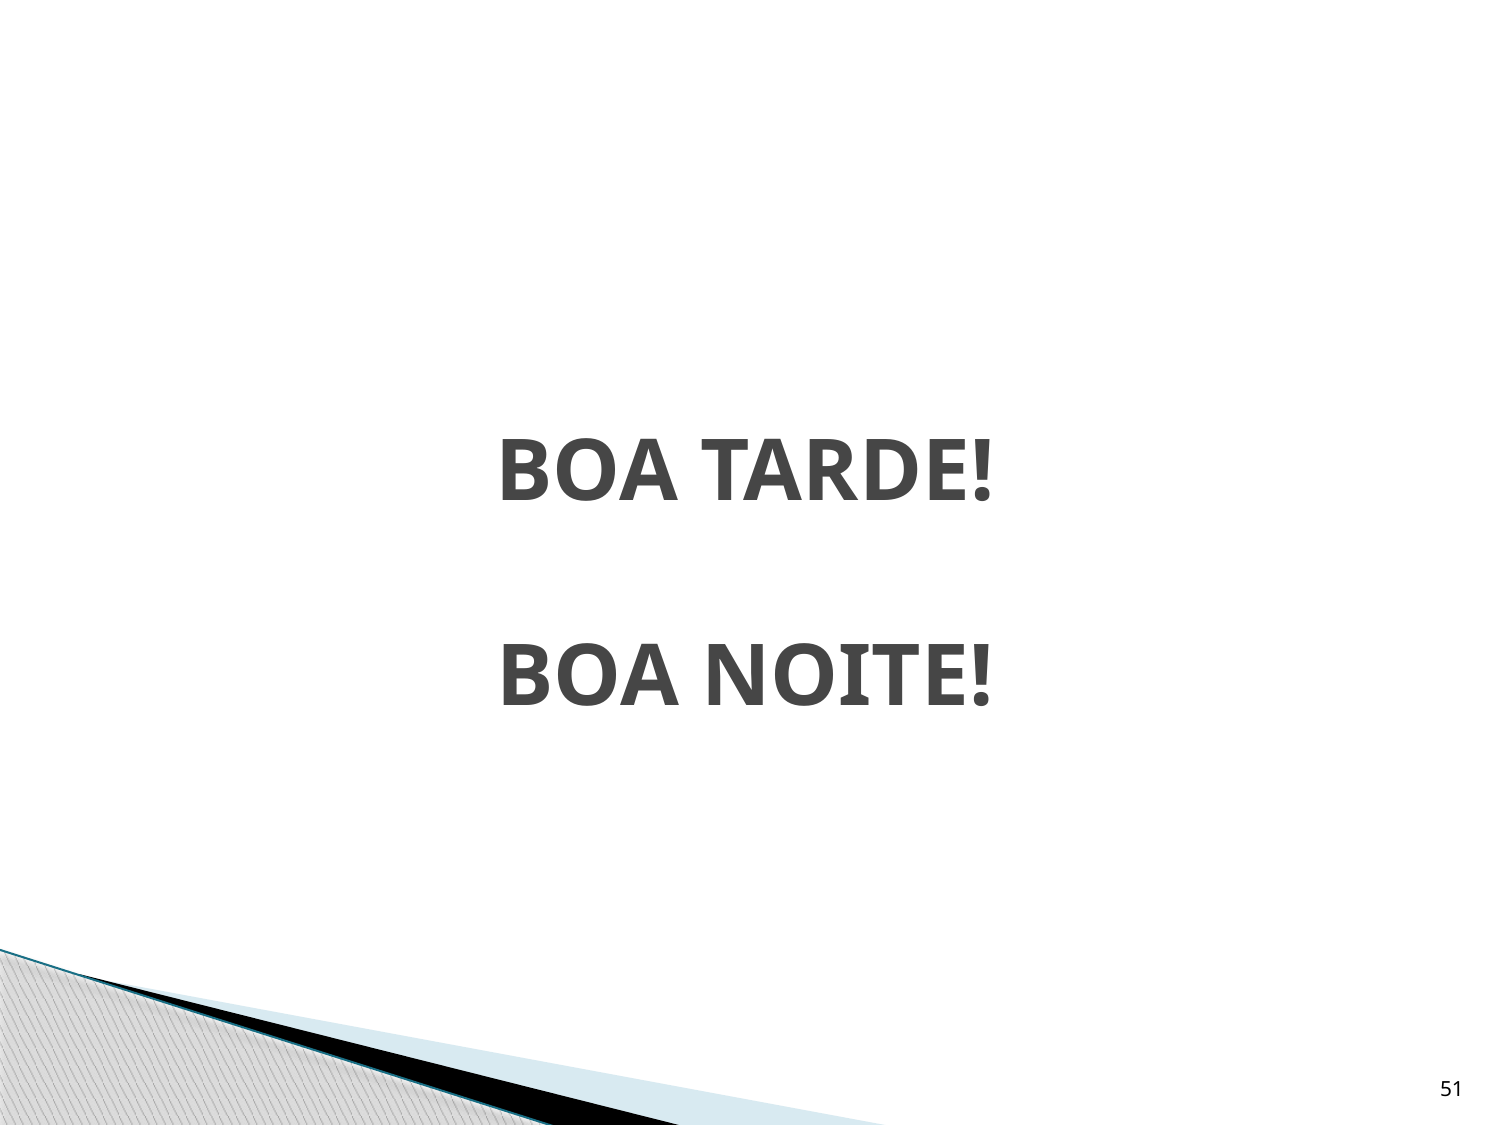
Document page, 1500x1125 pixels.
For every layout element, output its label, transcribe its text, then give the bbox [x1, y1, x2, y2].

title BOA TARDE! BOA NOITE! [70, 269, 1421, 868]
slide_number 51 [1418, 1051, 1479, 1112]
